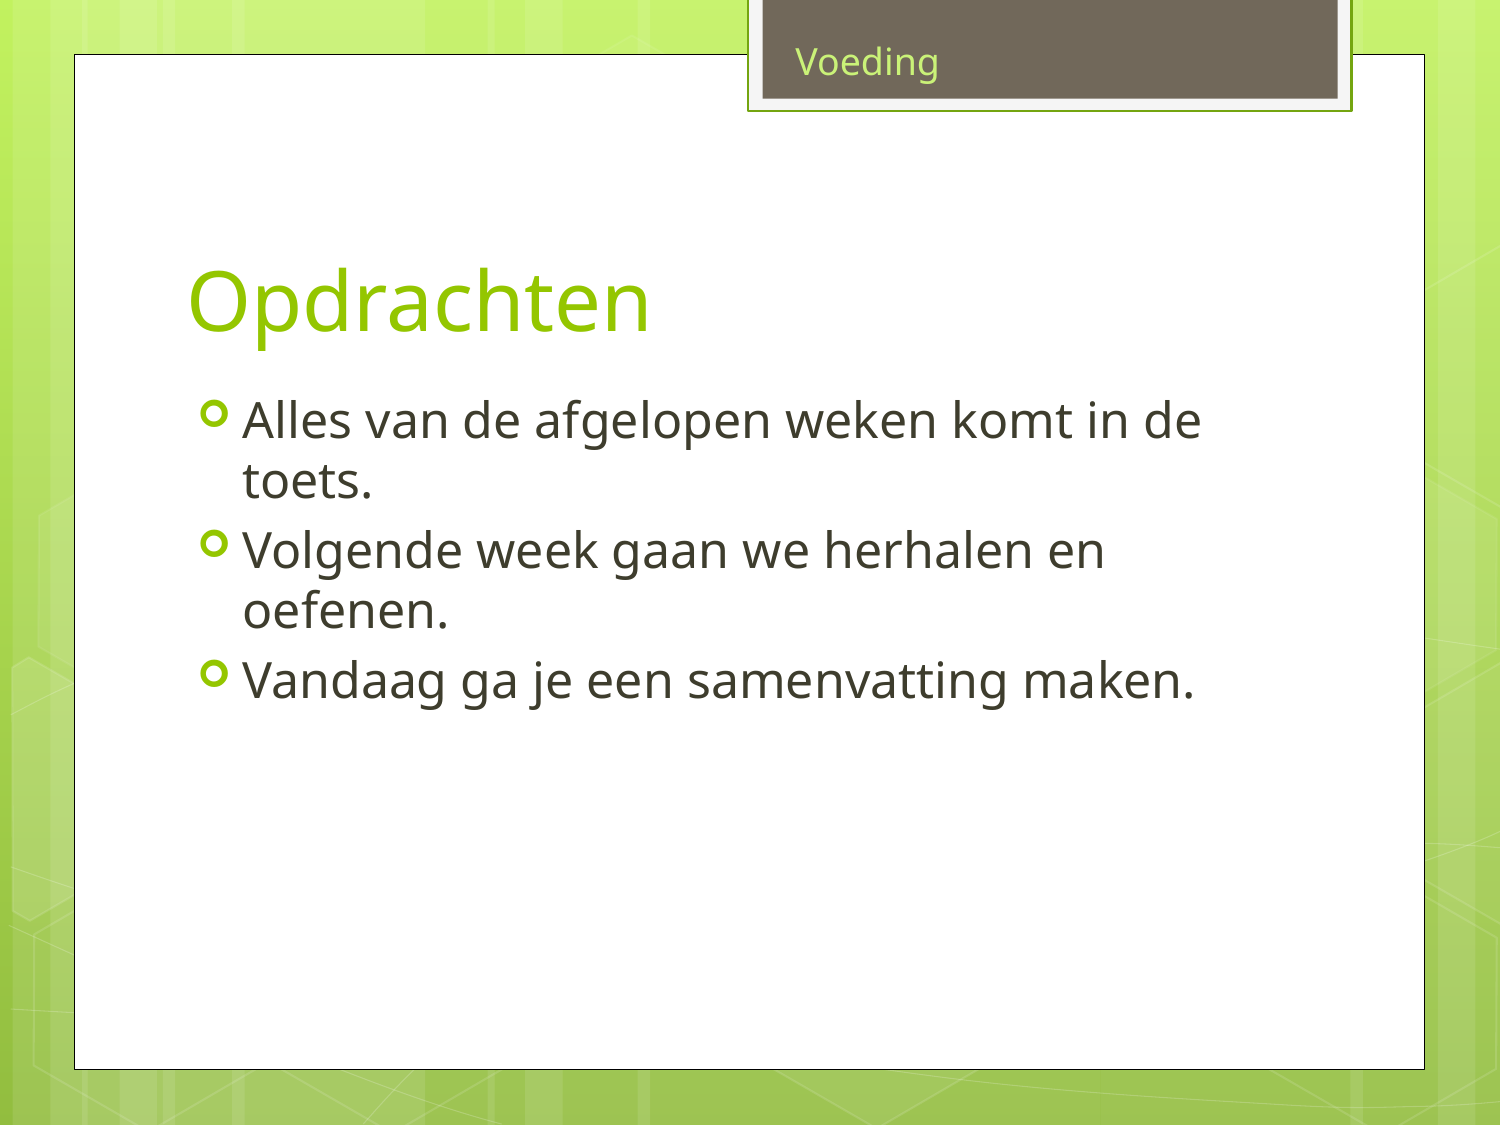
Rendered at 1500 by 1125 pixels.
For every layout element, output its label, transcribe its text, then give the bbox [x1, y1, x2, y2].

text_box Voeding [780, 30, 956, 91]
list Alles van de afgelopen weken komt in de toets. Volgende week gaan we herhalen en oefenen. Vandaag ga je een samenvatting maken. [171, 381, 1283, 957]
title Opdrachten [171, 168, 1324, 357]
